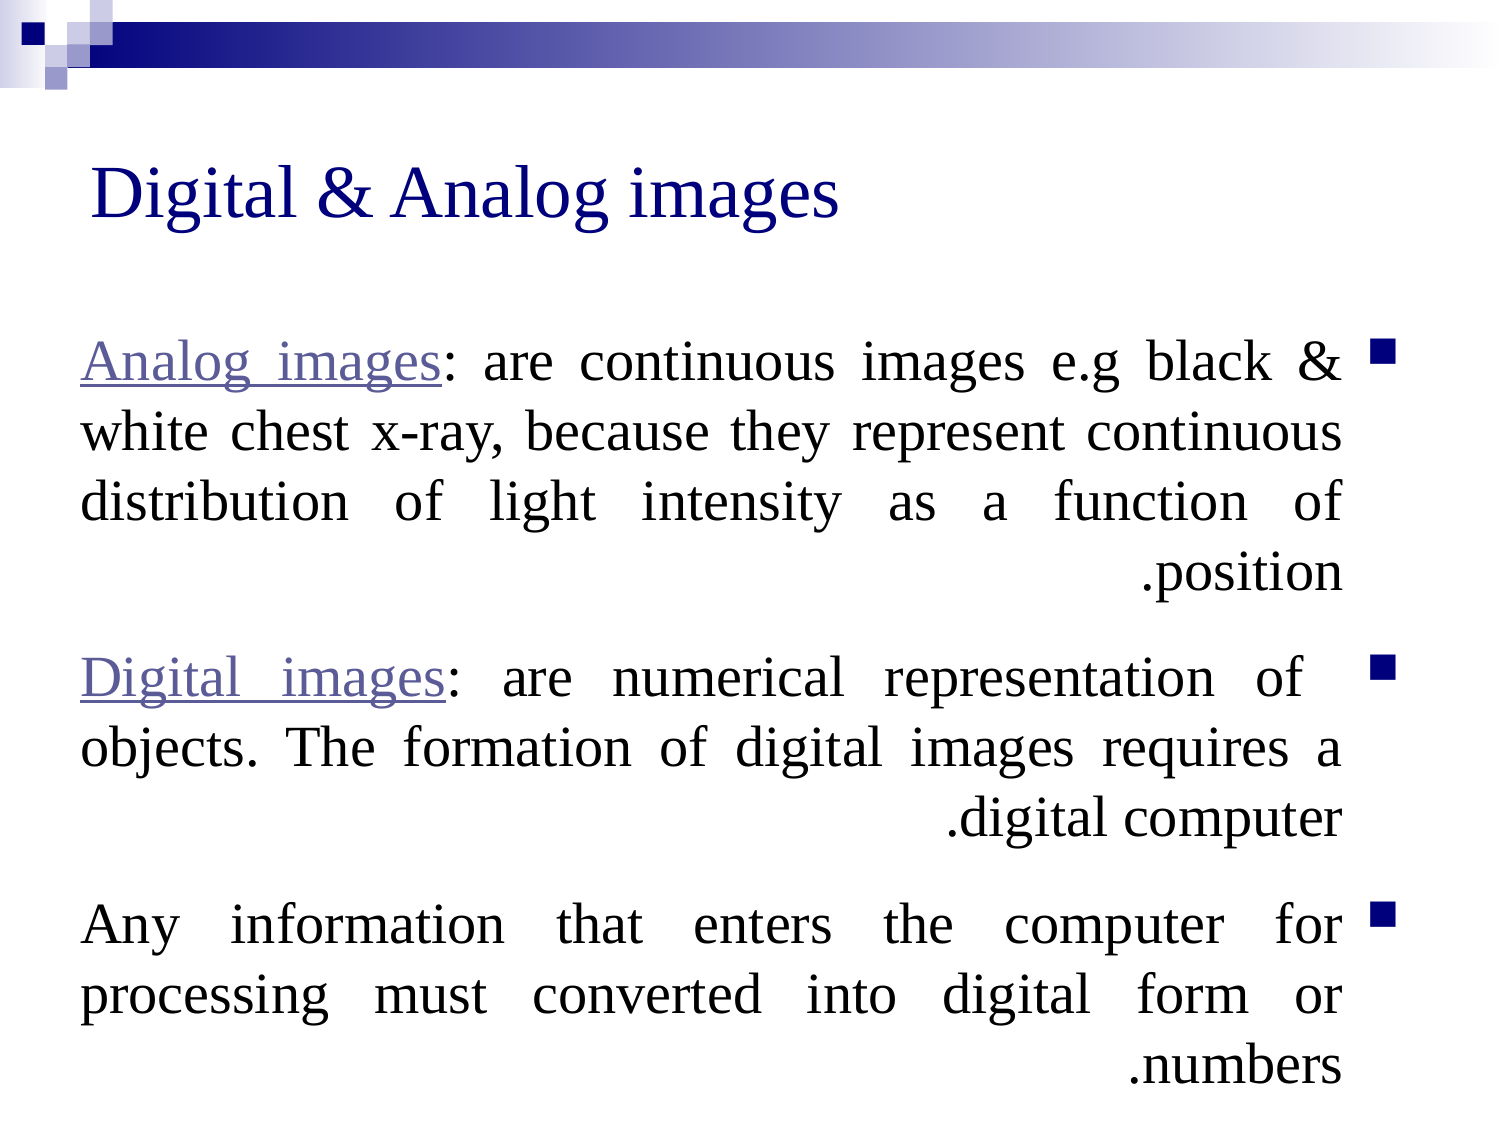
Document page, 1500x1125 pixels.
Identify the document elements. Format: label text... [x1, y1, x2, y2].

title Digital & Analog images [74, 74, 1426, 301]
list Analog images: are continuous images e.g black & white chest x-ray, because they represent continuous distribution of light intensity as a function of position. Digital images: are numerical representation of objects. The formation of digital images requires a digital computer. Any information that enters the computer for processing must converted into digital form or numbers. [64, 314, 1416, 1035]
